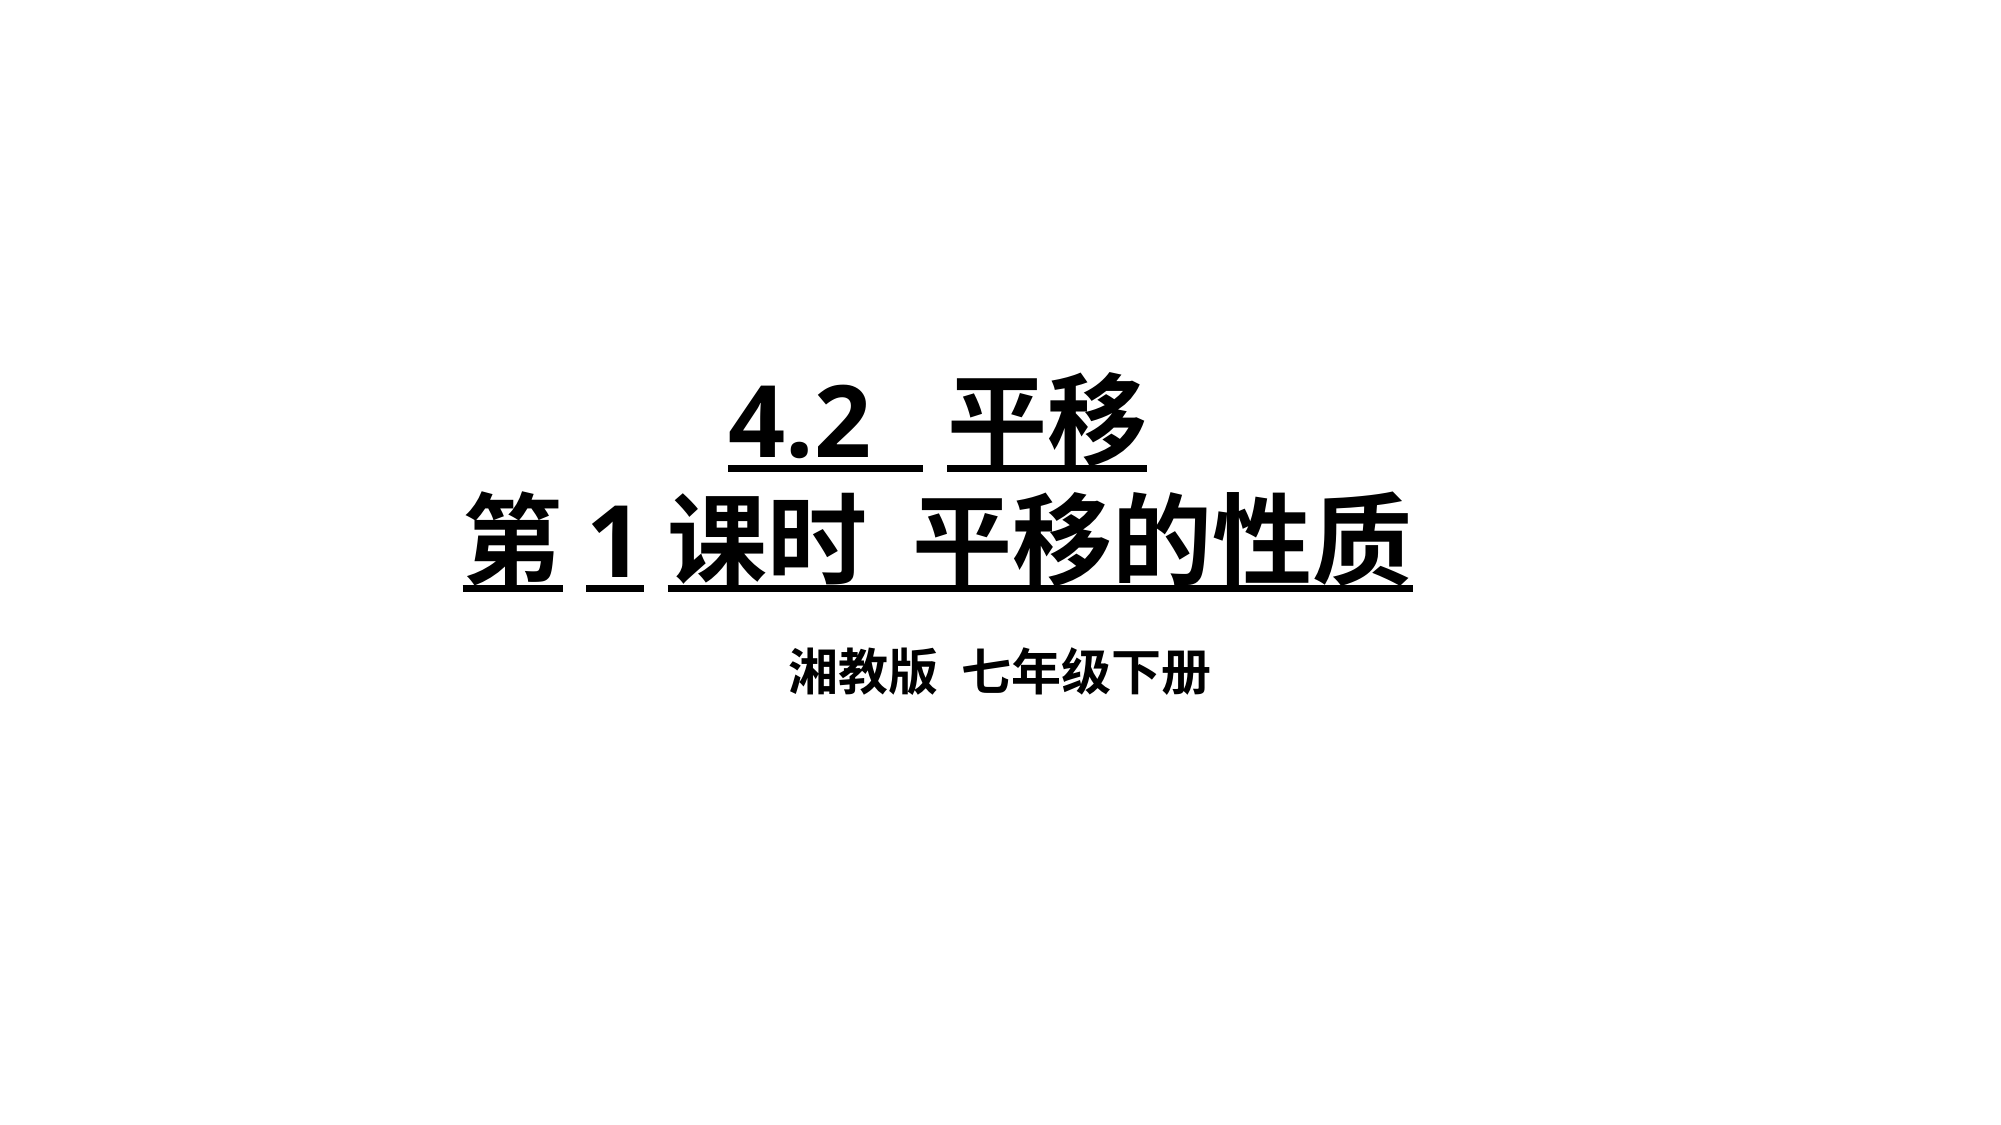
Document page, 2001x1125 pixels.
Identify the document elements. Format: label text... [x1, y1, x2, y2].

text_box 4.2 平移 第1课时 平移的性质 [447, 349, 1428, 605]
text_box 湘教版 七年级下册 [249, 633, 1750, 708]
